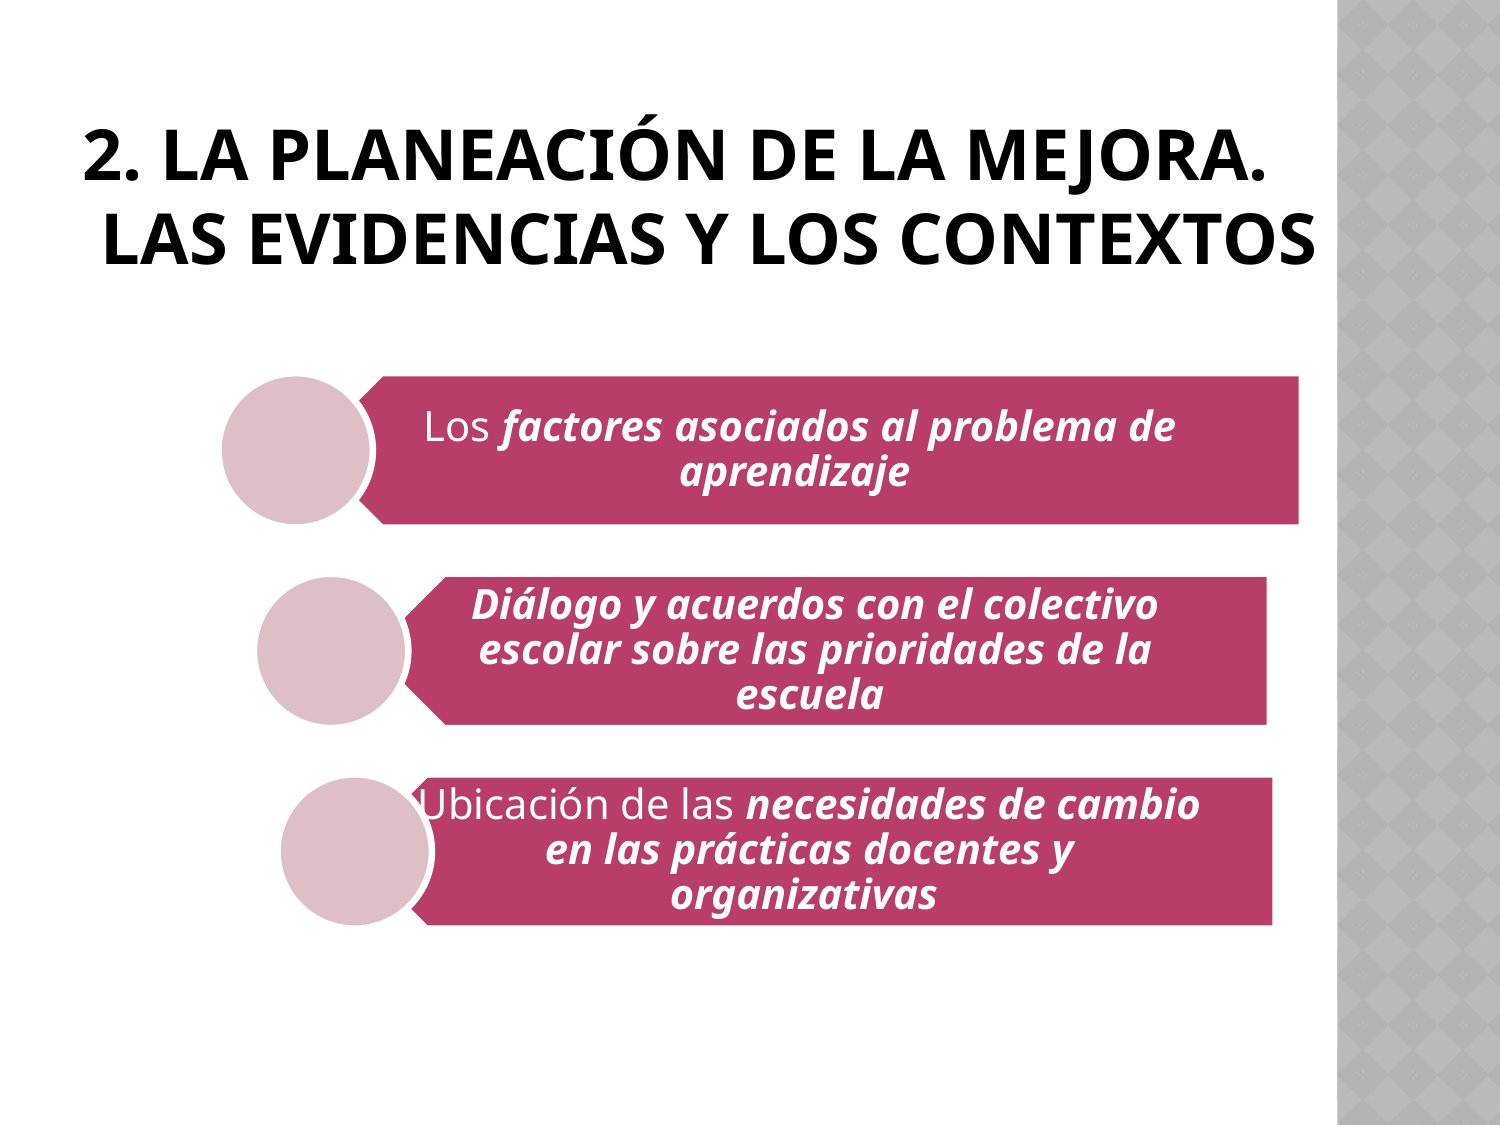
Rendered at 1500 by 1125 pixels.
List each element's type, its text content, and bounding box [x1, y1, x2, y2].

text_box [194, 372, 1412, 930]
title 2. La planeación de la mejora. Las evidencias y los contextos [75, 45, 1400, 279]
